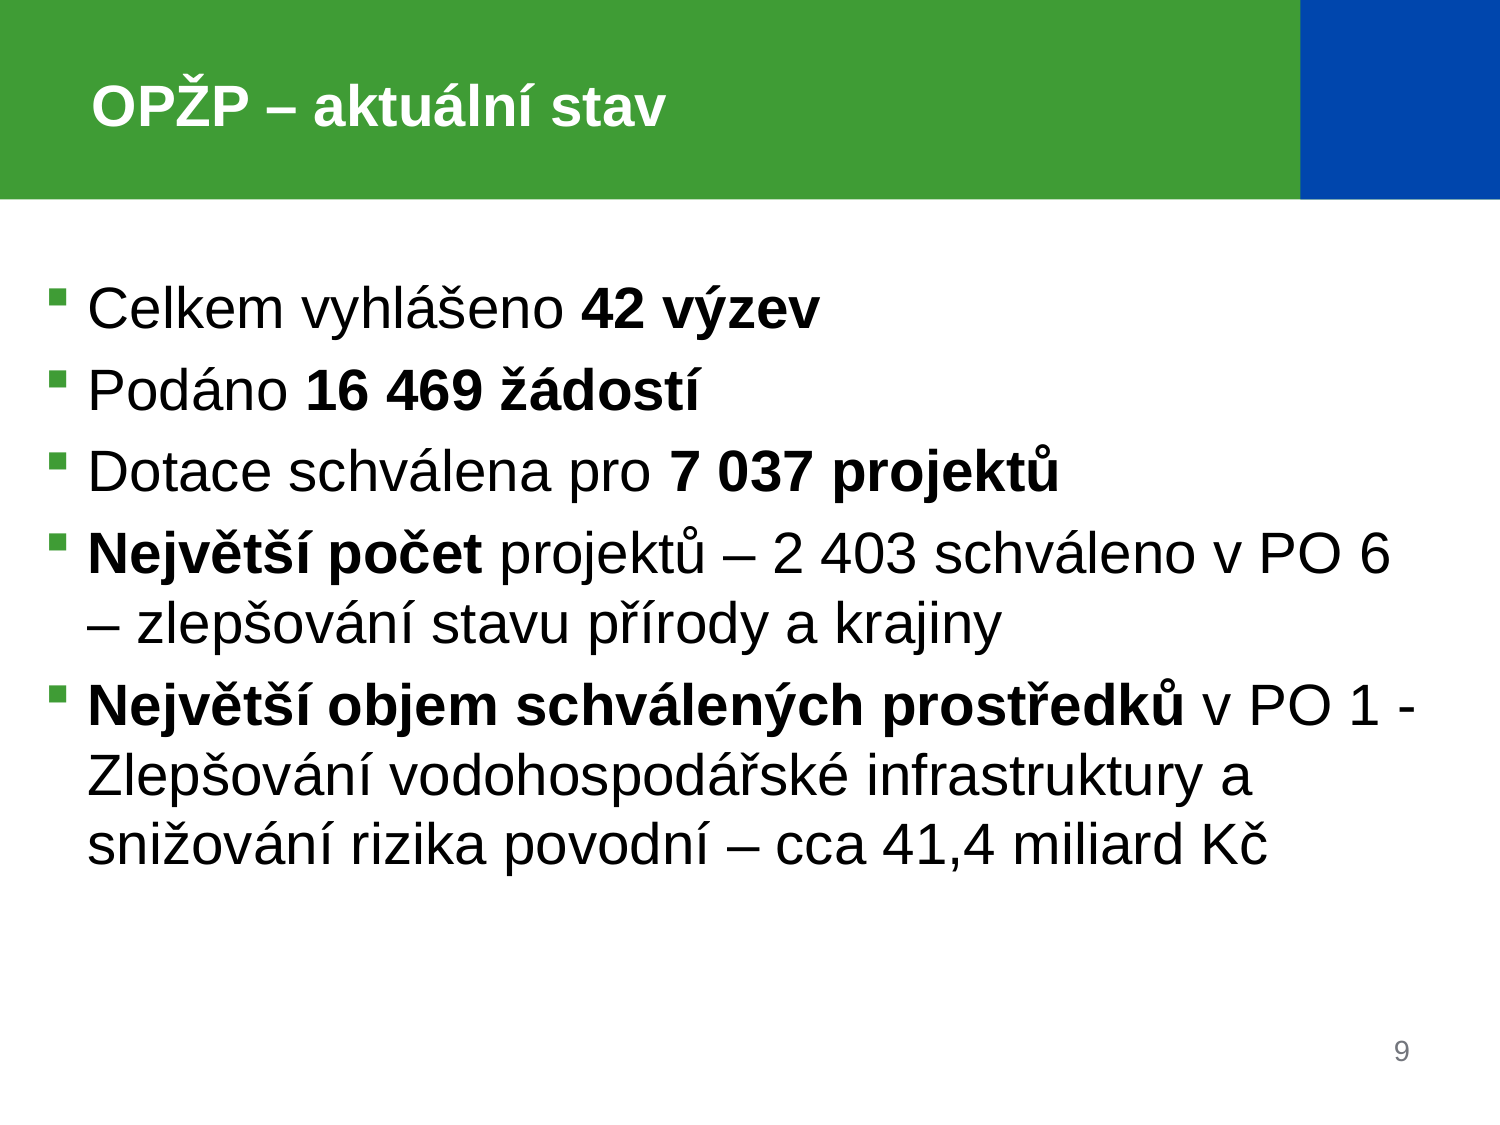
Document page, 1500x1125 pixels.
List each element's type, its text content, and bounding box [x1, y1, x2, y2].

text_box 9 [1074, 1024, 1425, 1103]
title OPŽP – aktuální stav [76, 45, 1270, 161]
list Celkem vyhlášeno 42 výzev Podáno 16 469 žádostí Dotace schválena pro 7 037 projektů Největší počet projektů – 2 403 schváleno v PO 6 – zlepšování stavu přírody a krajiny Největší objem schválených prostředků v PO 1 - Zlepšování vodohospodářské infrastruktury a snižování rizika povodní – cca 41,4 miliard Kč [29, 262, 1436, 1005]
